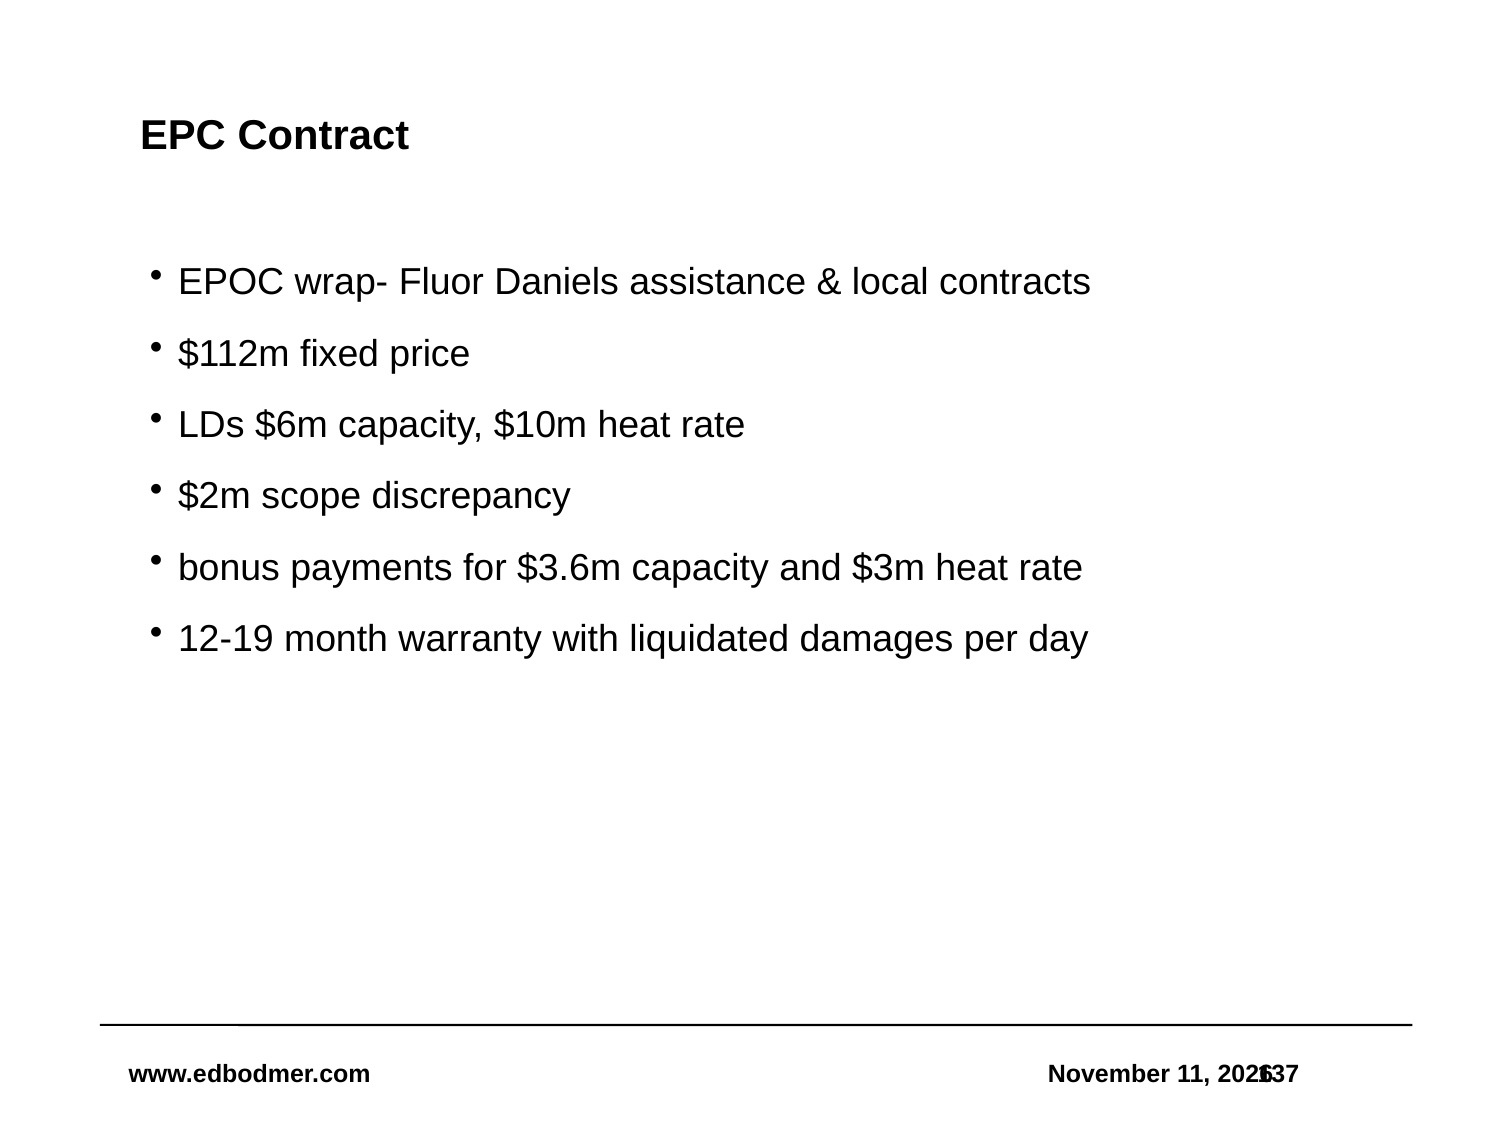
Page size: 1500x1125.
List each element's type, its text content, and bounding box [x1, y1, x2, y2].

title EPC Contract [124, 99, 1288, 226]
list EPOC wrap- Fluor Daniels assistance & local contracts $112m fixed price LDs $6m capacity, $10m heat rate $2m scope discrepancy bonus payments for $3.6m capacity and $3m heat rate 12-19 month warranty with liquidated damages per day [124, 249, 1376, 1001]
